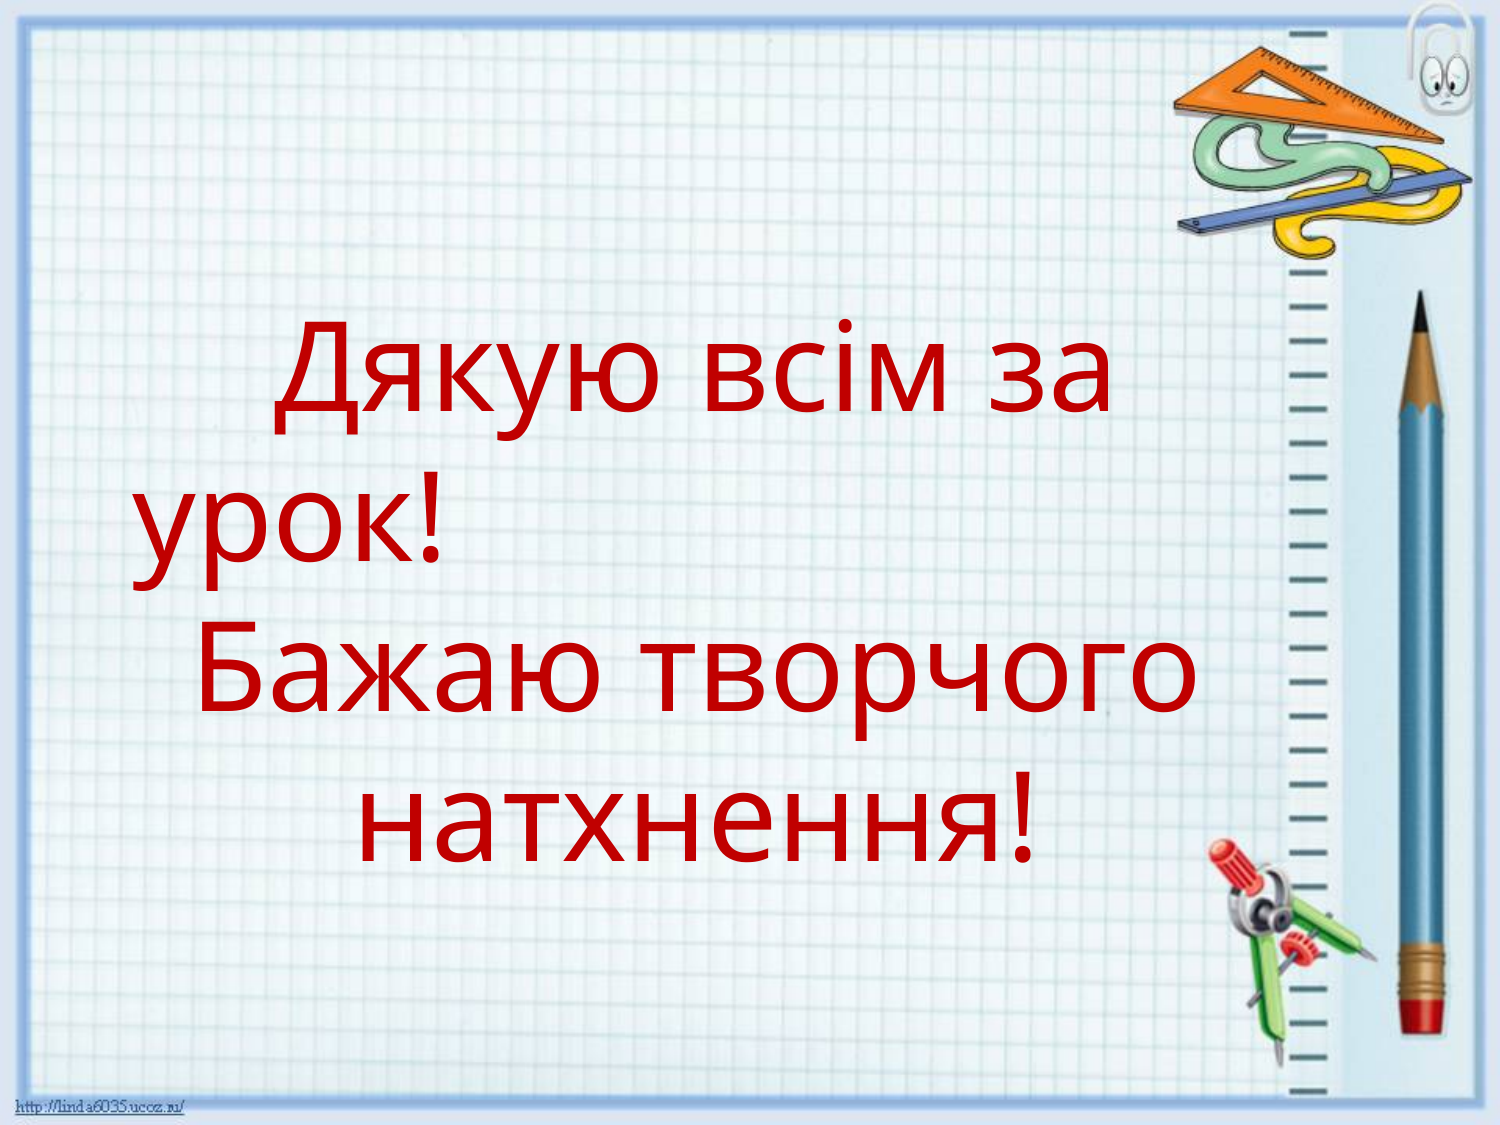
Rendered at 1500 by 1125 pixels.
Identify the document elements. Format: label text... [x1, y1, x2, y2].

text_box Дякую всім за урок! Бажаю творчого натхнення! [112, 278, 1282, 894]
picture [0, 0, 1500, 1125]
